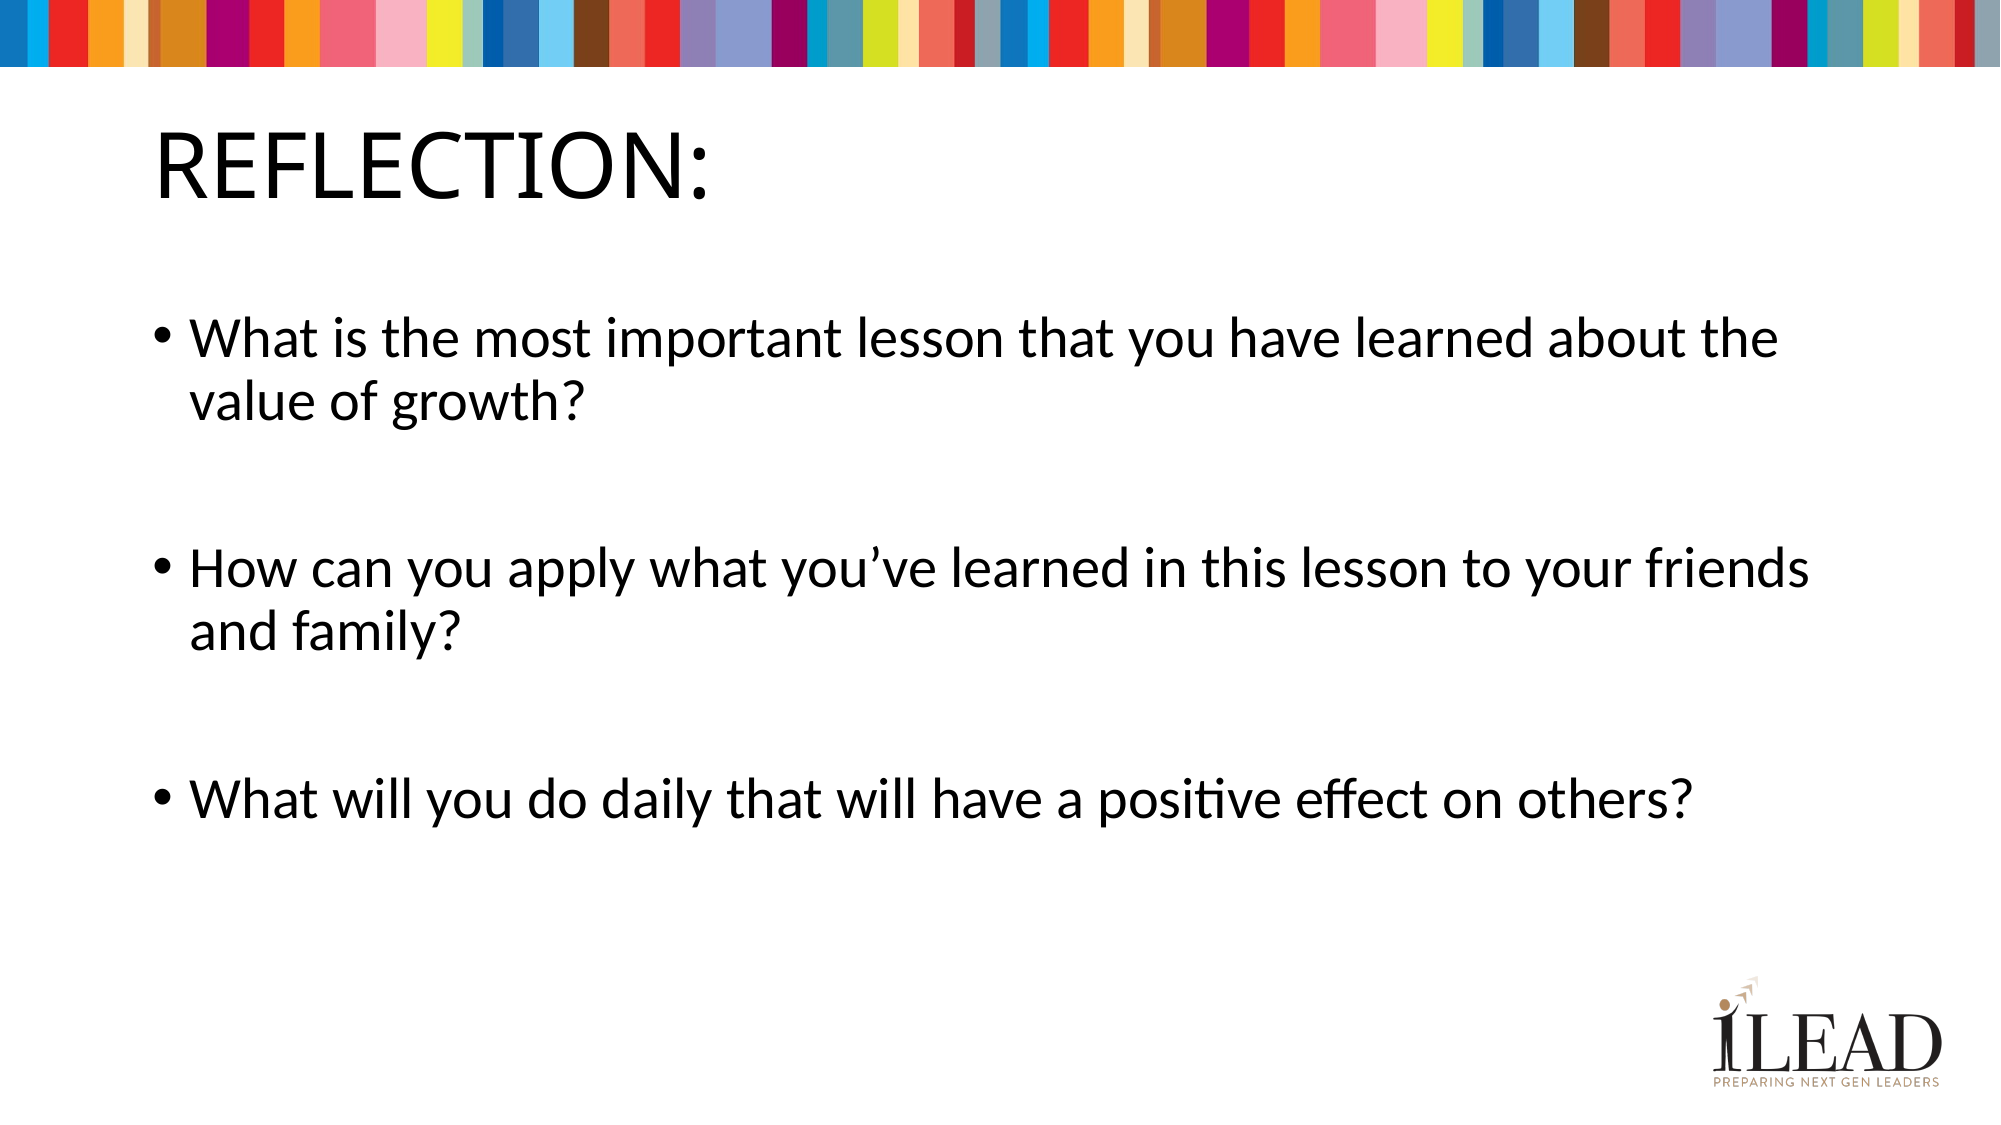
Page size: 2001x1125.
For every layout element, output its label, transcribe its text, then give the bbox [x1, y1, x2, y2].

picture [828, 0, 1026, 67]
title REFLECTION: [137, 67, 1863, 278]
picture [0, 0, 26, 67]
picture [1828, 0, 2000, 67]
list What is the most important lesson that you have learned about the value of growth? How can you apply what you’ve learned in this lesson to your friends and family? What will you do daily that will have a positive effect on others? [137, 299, 1863, 1014]
picture [48, 0, 808, 67]
picture [1709, 972, 1945, 1091]
picture [1048, 0, 1808, 67]
